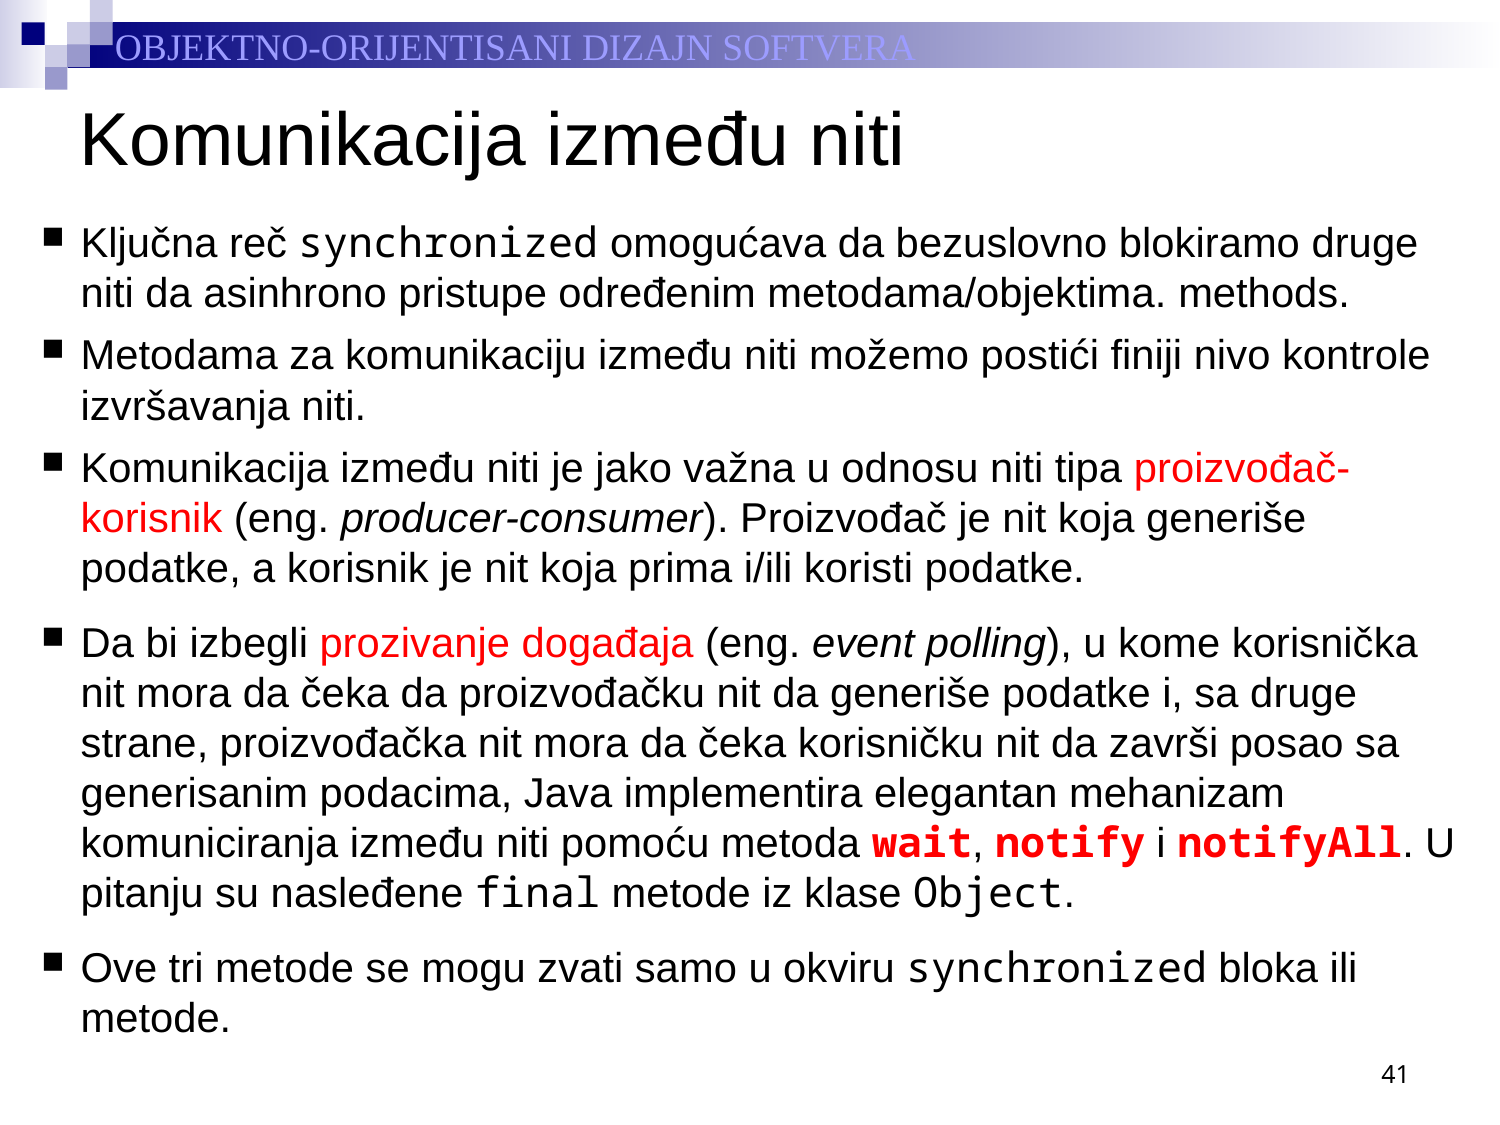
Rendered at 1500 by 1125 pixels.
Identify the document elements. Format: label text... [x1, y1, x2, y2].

title Komunikacija između niti [64, 86, 1046, 185]
slide_number 41 [1074, 1024, 1426, 1101]
text_box Ključna reč synchronized omogućava da bezuslovno blokiramo druge niti da asinhrono pristupe određenim metodama/objektima. methods. Metodama za komunikaciju između niti možemo postići finiji nivo kontrole izvršavanja niti. Komunikacija između niti je jako važna u odnosu niti tipa proizvođač-korisnik (eng. producer-consumer). Proizvođač je nit koja generiše podatke, a korisnik je nit koja prima i/ili koristi podatke. Da bi izbegli prozivanje događaja (eng. event polling), u kome korisnička nit mora da čeka da proizvođačku nit da generiše podatke i, sa druge strane, proizvođačka nit mora da čeka korisničku nit da završi posao sa generisanim podacima, Java implementira elegantan mehanizam komuniciranja između niti pomoću metoda wait, notify i notifyAll. U pitanju su nasleđene final metode iz klase Object. Ove tri metode se mogu zvati samo u okviru synchronized bloka ili metode. [29, 208, 1471, 1012]
